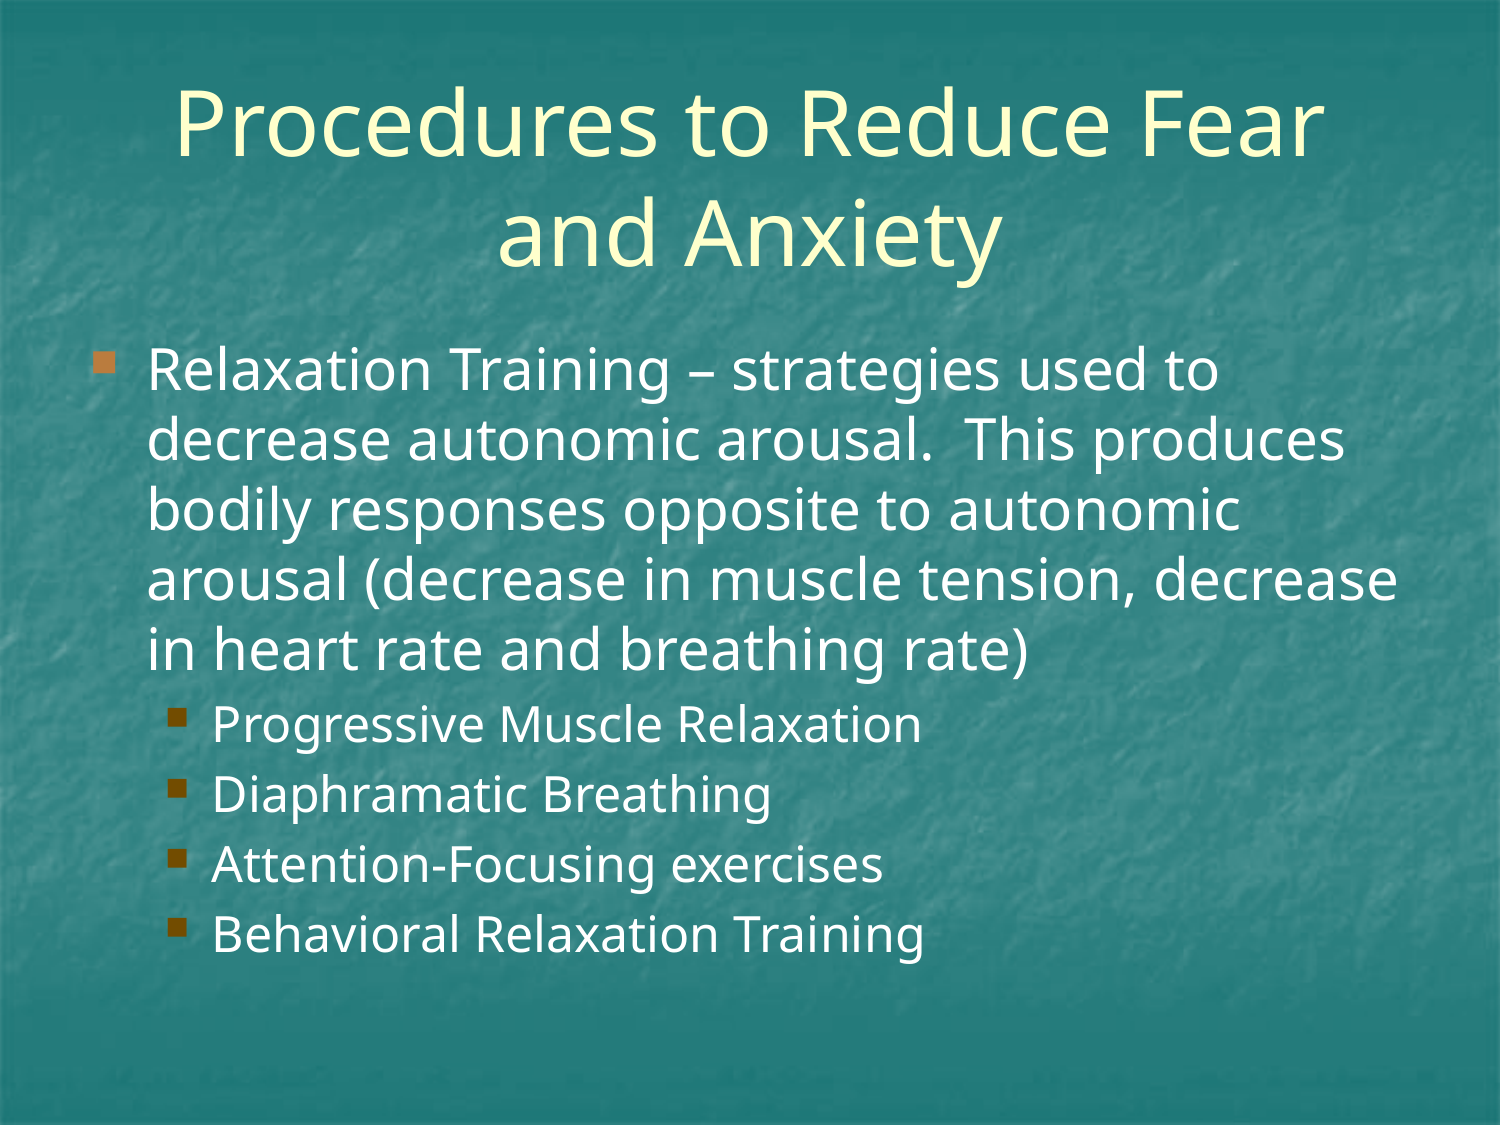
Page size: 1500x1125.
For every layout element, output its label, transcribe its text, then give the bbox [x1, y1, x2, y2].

list Relaxation Training – strategies used to decrease autonomic arousal. This produces bodily responses opposite to autonomic arousal (decrease in muscle tension, decrease in heart rate and breathing rate) Progressive Muscle Relaxation Diaphramatic Breathing Attention-Focusing exercises Behavioral Relaxation Training [74, 324, 1426, 1001]
title Procedures to Reduce Fear and Anxiety [74, 62, 1426, 288]
